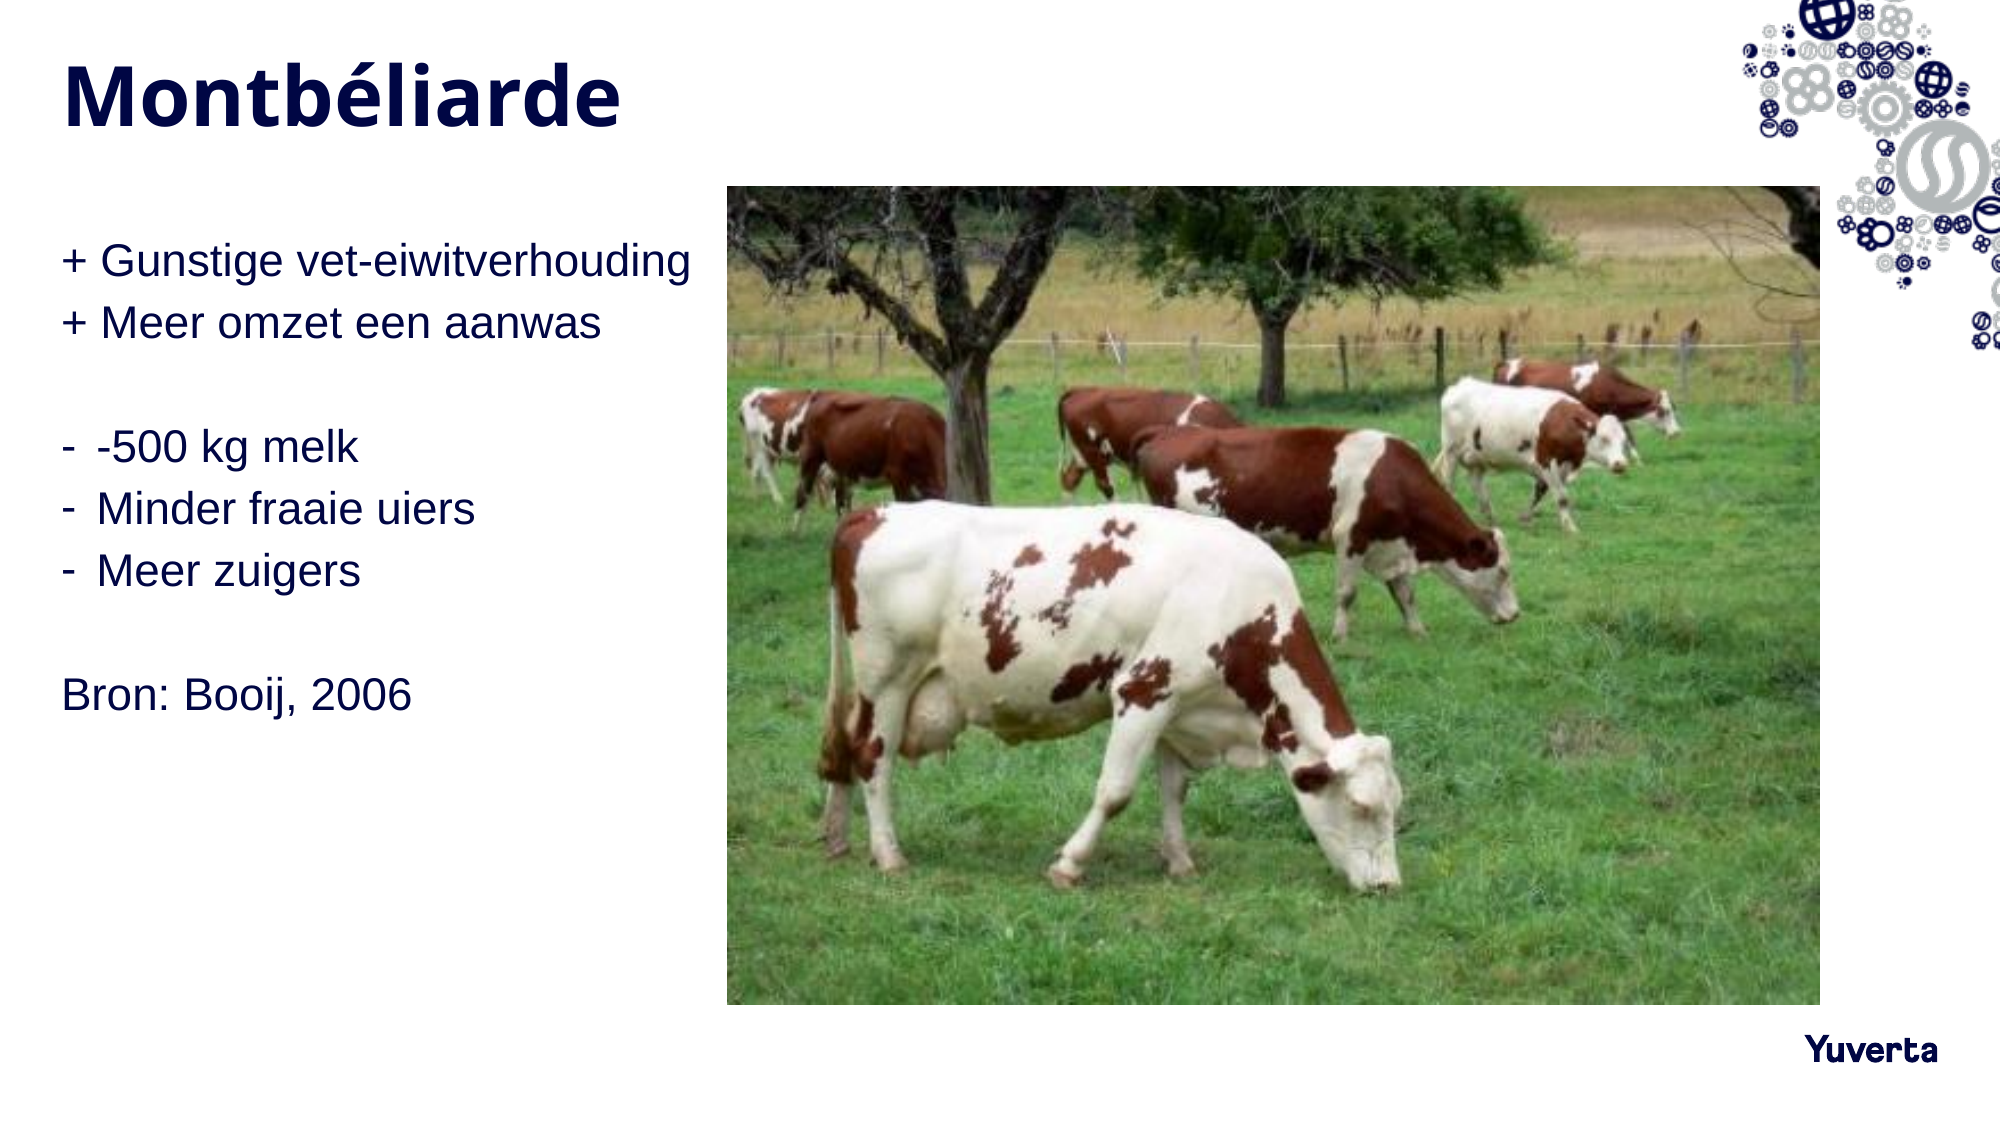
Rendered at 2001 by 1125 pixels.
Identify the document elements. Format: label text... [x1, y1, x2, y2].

text_box + Gunstige vet-eiwitverhouding + Meer omzet een aanwas -500 kg melk Minder fraaie uiers Meer zuigers Bron: Booij, 2006 [60, 237, 727, 963]
picture [0, 0, 2000, 1125]
title Montbéliarde [60, 48, 1938, 239]
